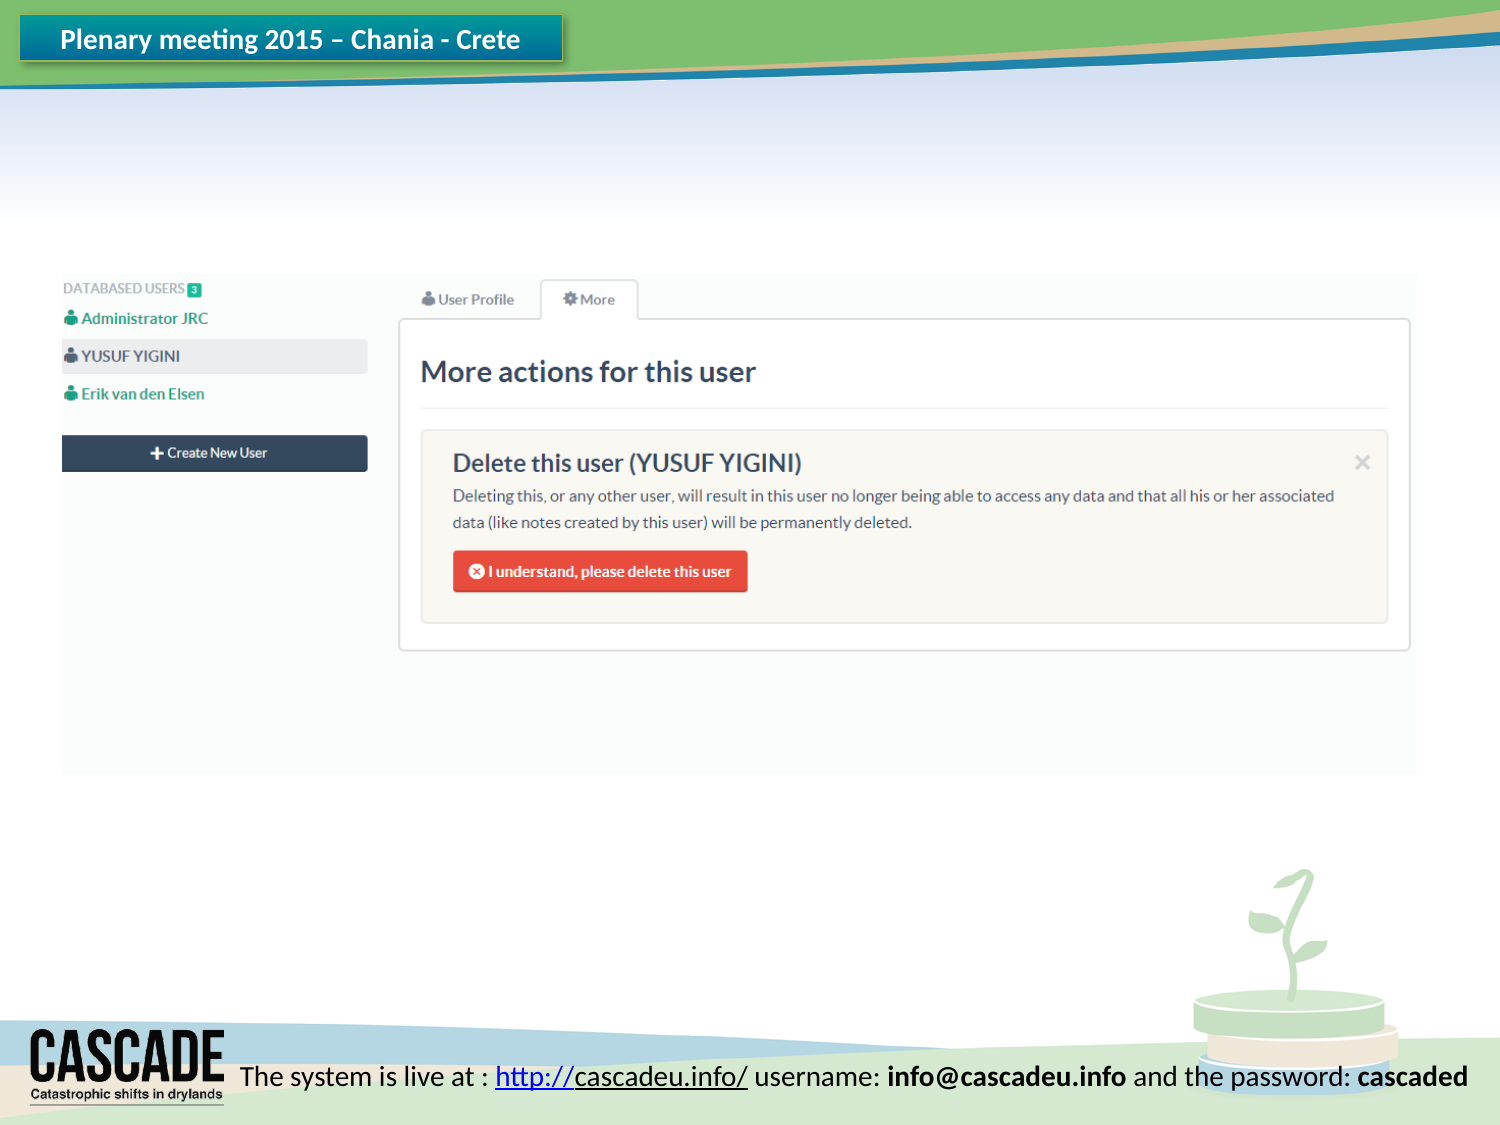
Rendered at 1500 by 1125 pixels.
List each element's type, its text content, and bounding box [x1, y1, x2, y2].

picture [29, 1029, 224, 1106]
text_box The system is live at : http://cascadeu.info/ username: info@cascadeu.info and the password: cascaded [224, 1049, 1488, 1100]
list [62, 274, 1417, 776]
picture [0, 0, 1500, 90]
